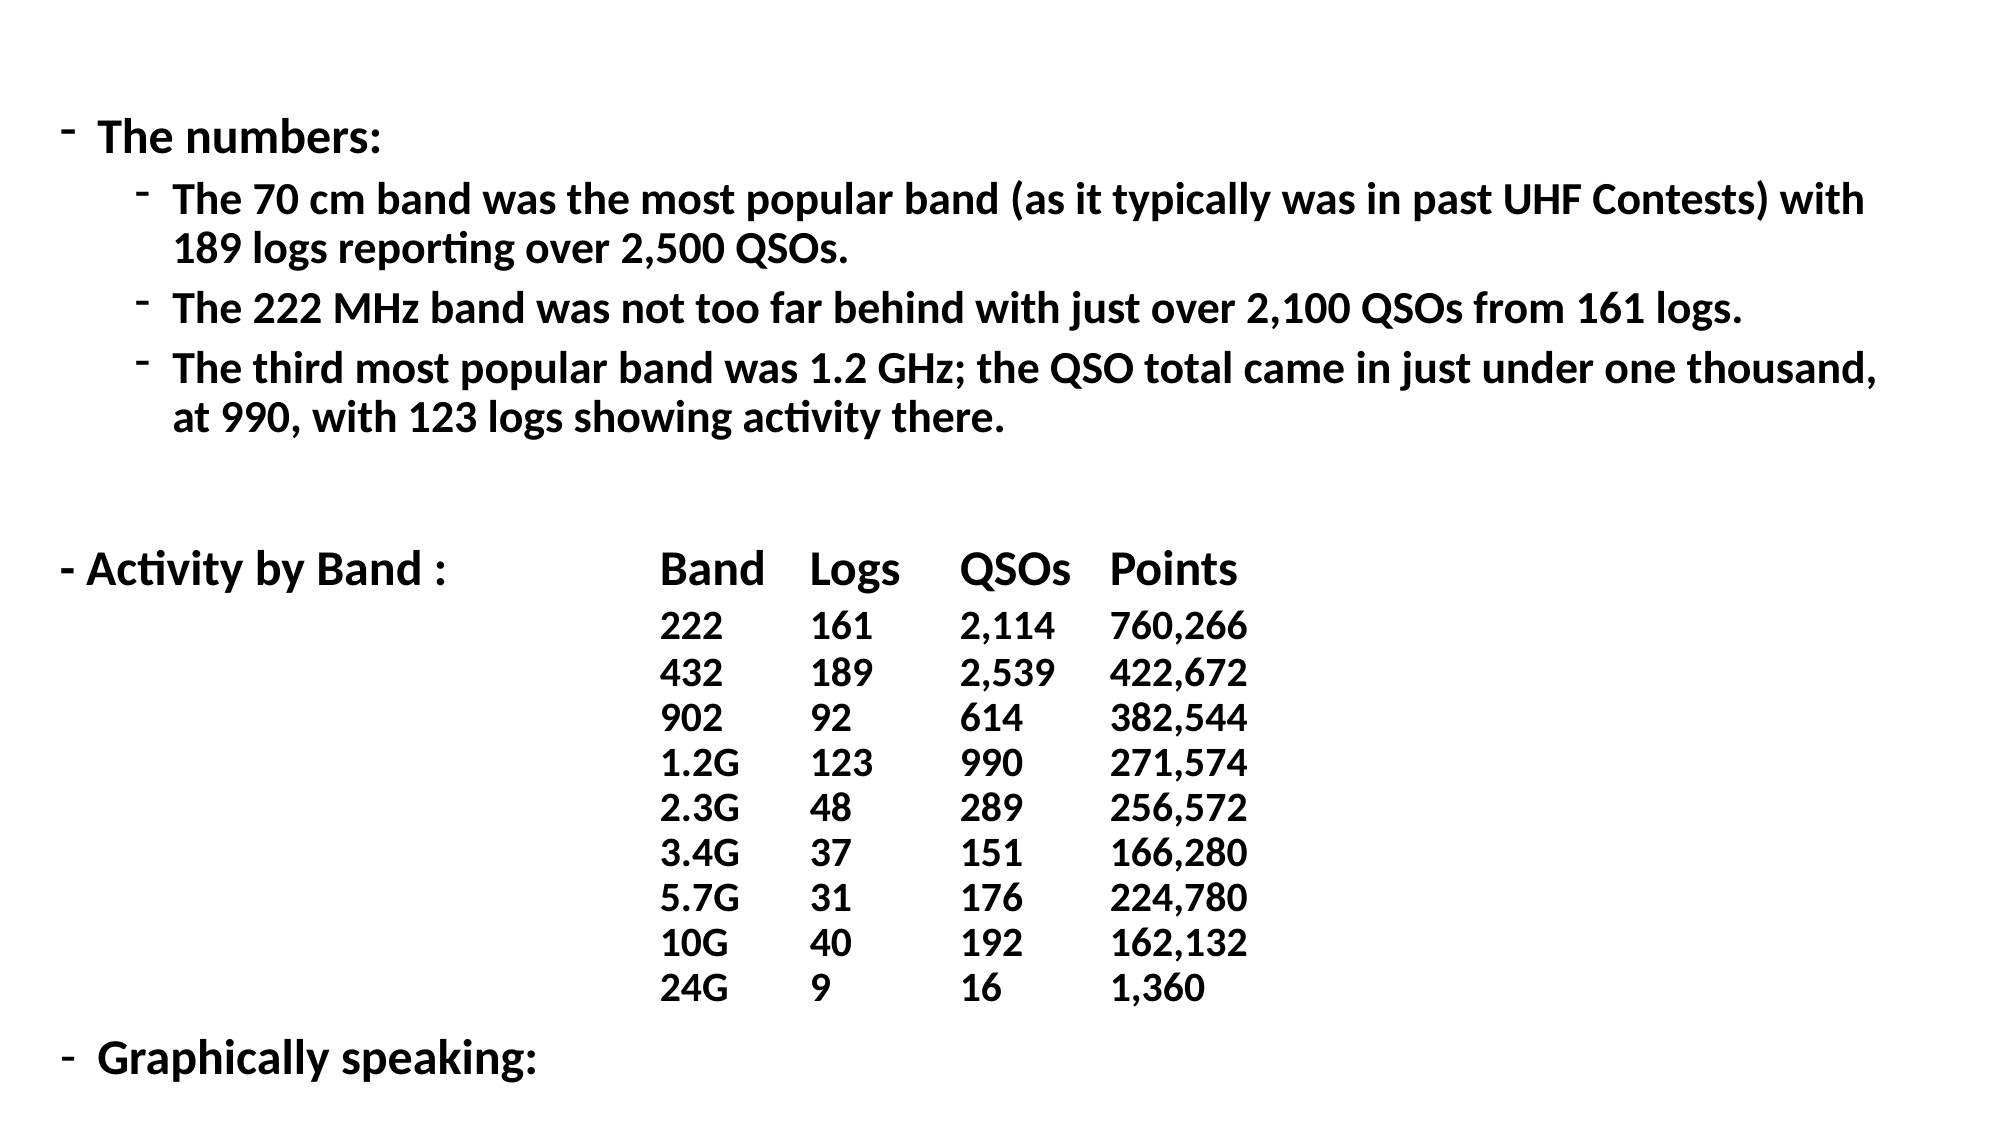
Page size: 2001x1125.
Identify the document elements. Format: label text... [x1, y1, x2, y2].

list The numbers: The 70 cm band was the most popular band (as it typically was in past UHF Contests) with 189 logs reporting over 2,500 QSOs. The 222 MHz band was not too far behind with just over 2,100 QSOs from 161 logs. The third most popular band was 1.2 GHz; the QSO total came in just under one thousand, at 990, with 123 logs showing activity there. - Activity by Band : Band Logs QSOs Points 222 161 2,114 760,266 432 189 2,539 422,672 902 92 614 382,544 1.2G 123 990 271,574 2.3G 48 289 256,572 3.4G 37 151 166,280 5.7G 31 176 224,780 10G 40 192 162,132 24G 9 16 1,360 Graphically speaking: [44, 102, 1942, 1087]
